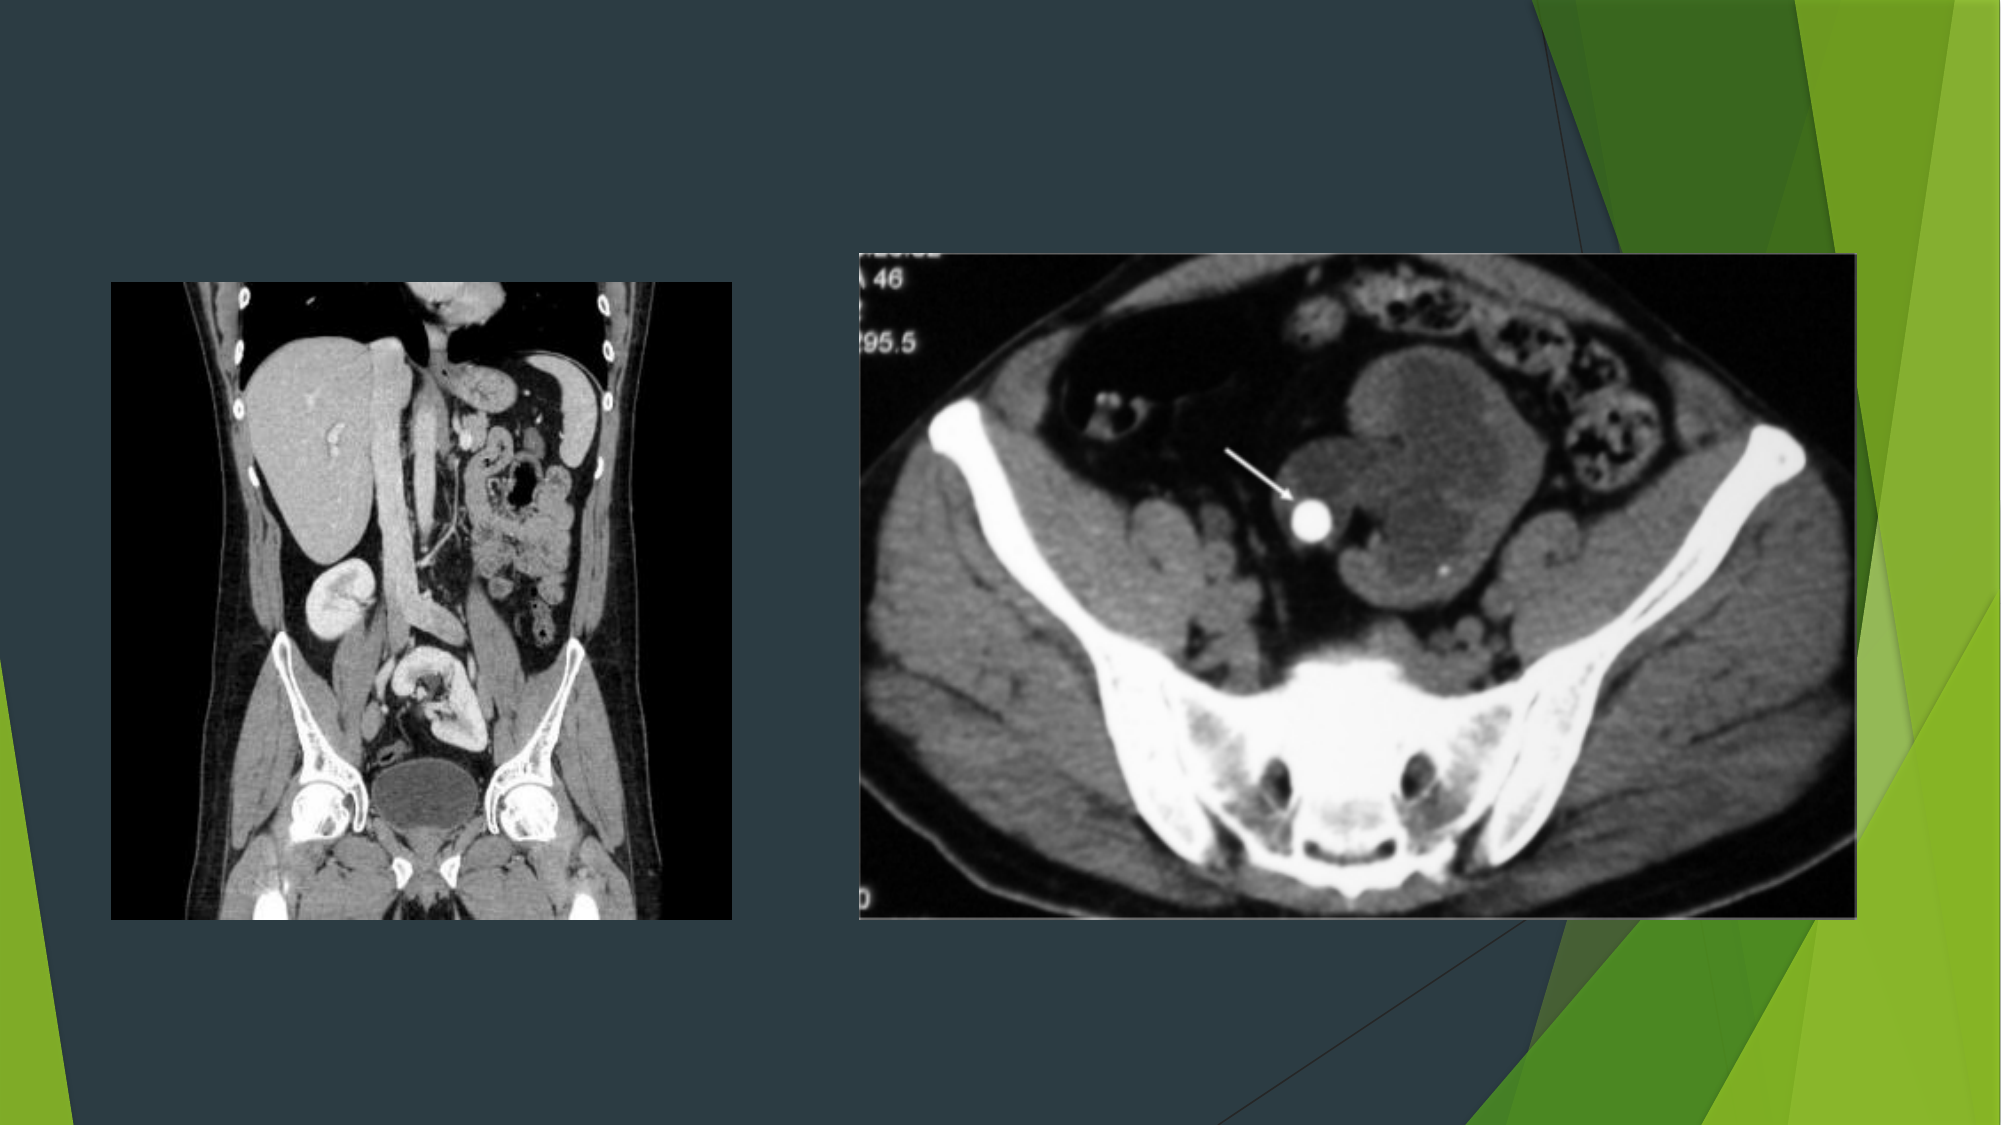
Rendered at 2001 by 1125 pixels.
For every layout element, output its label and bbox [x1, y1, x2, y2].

picture [110, 281, 733, 921]
list [859, 253, 1857, 921]
